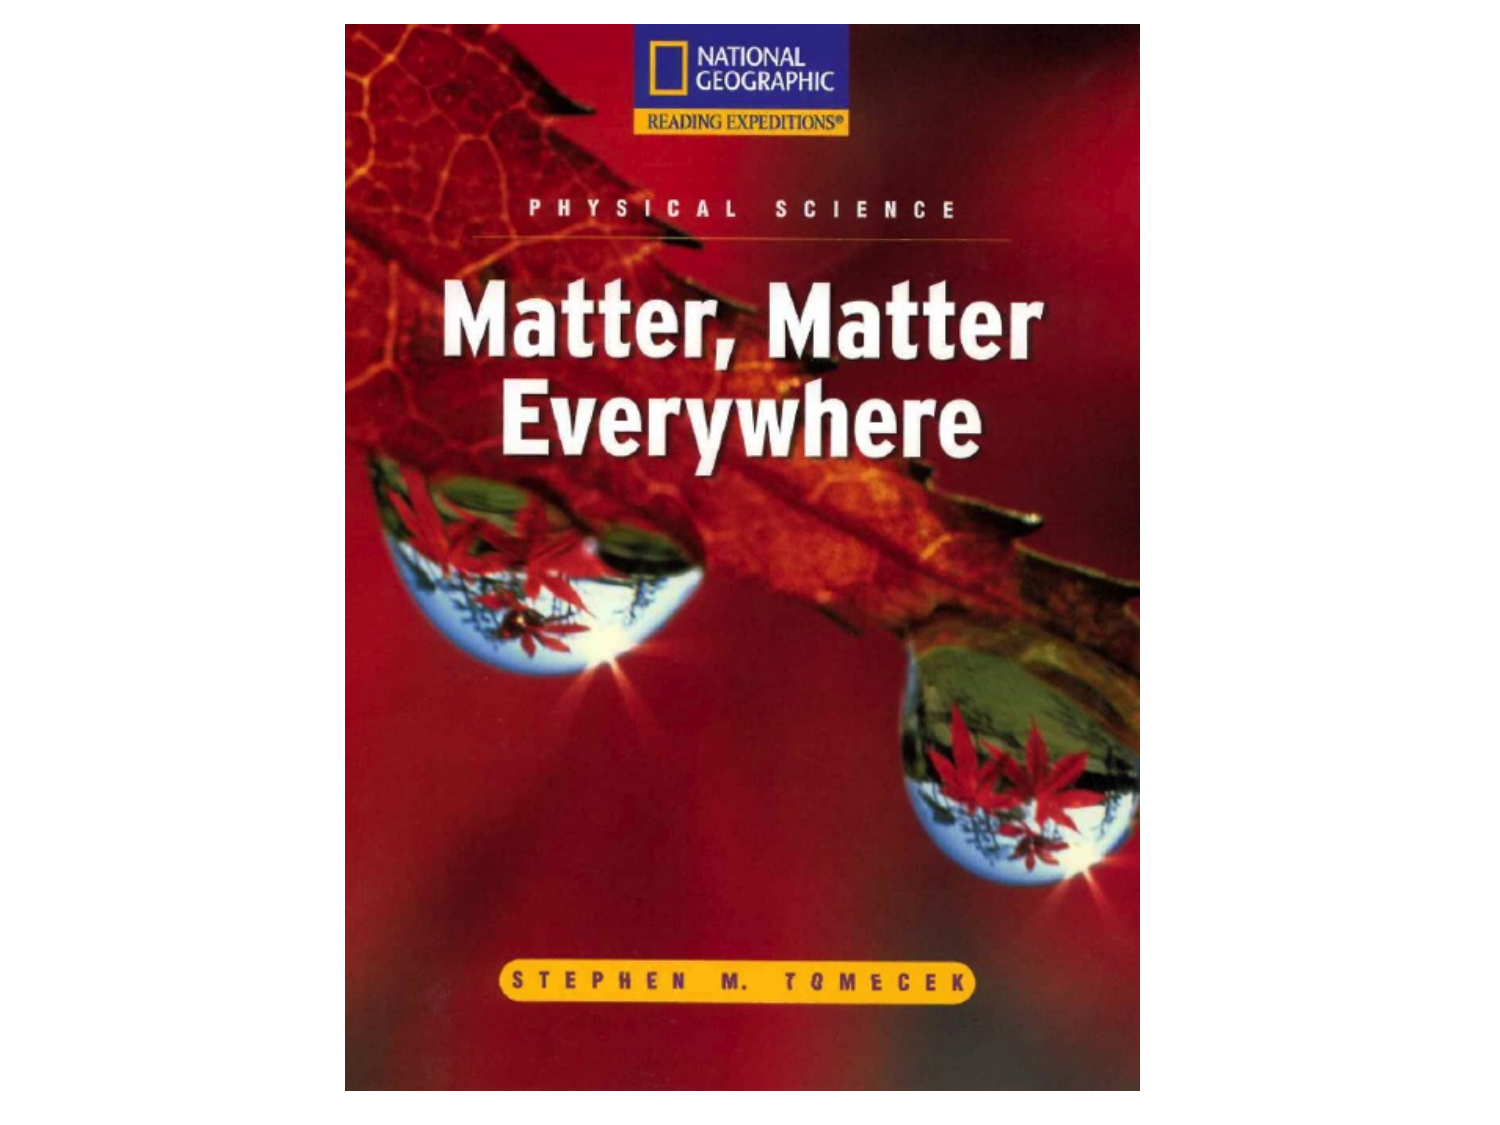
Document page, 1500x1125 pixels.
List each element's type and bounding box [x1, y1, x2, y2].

picture [344, 24, 1140, 1091]
